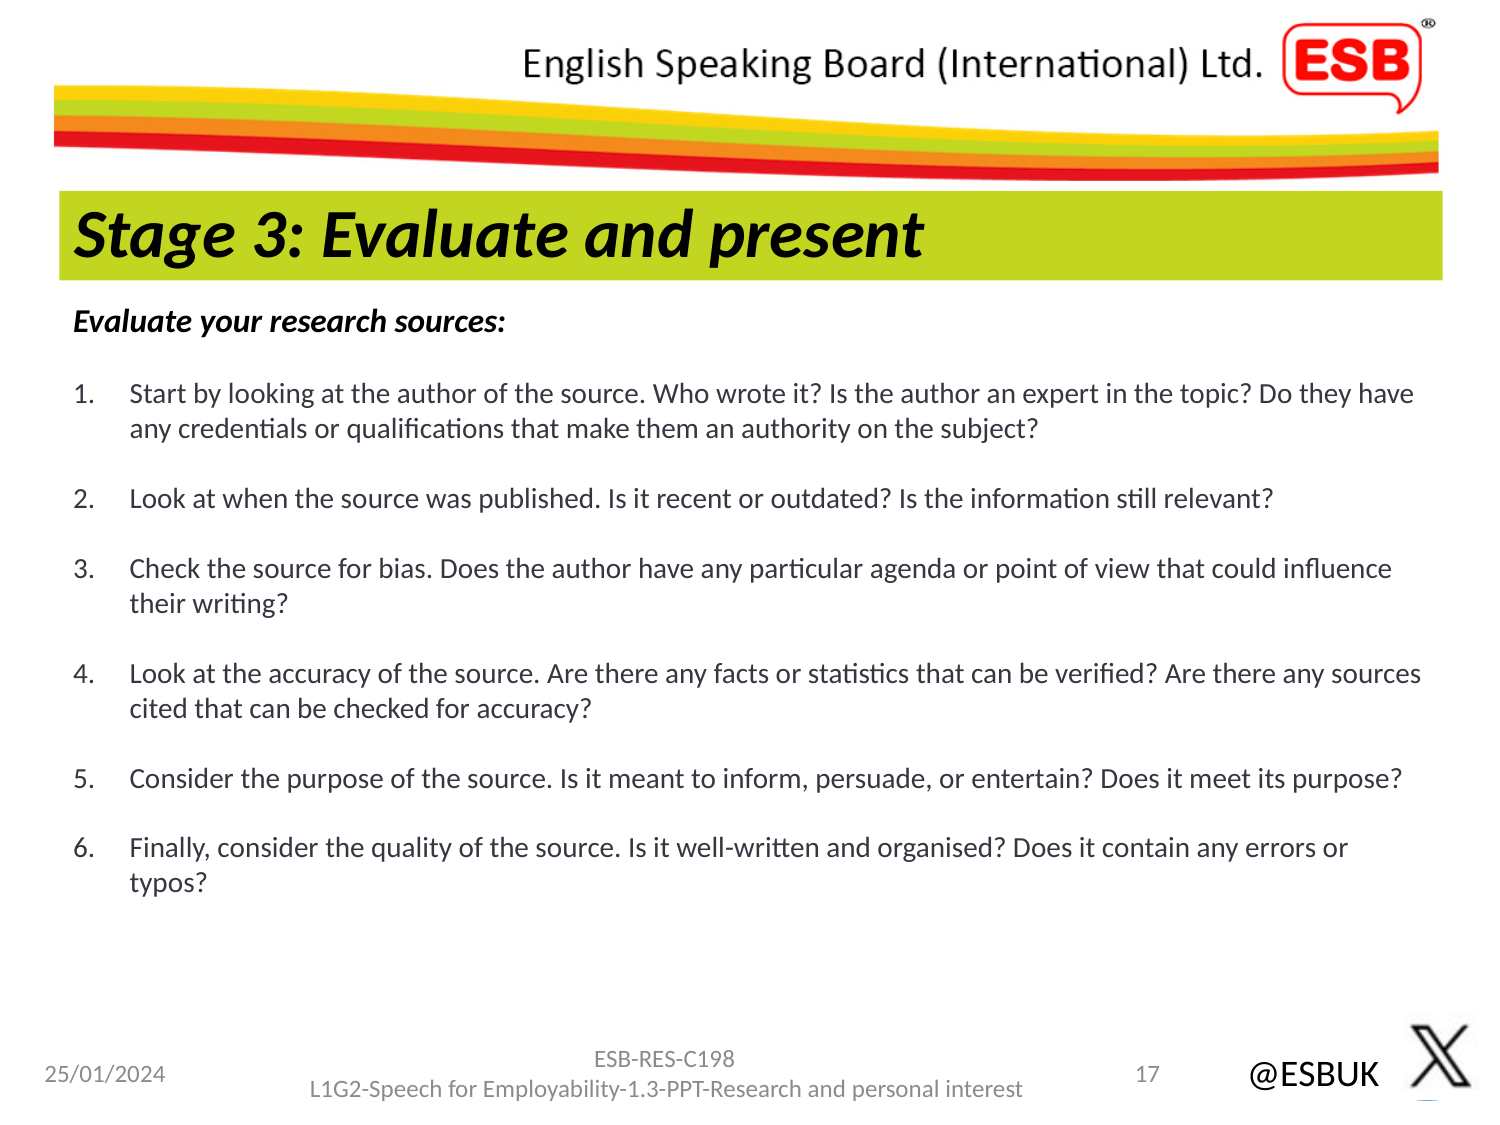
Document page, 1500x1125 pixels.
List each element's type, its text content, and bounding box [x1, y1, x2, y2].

footer ESB-RES-C198 L1G2-Speech for Employability-1.3-PPT-Research and personal interest [268, 1042, 930, 1103]
text_box Evaluate your research sources: Start by looking at the author of the source. Who wrote it? Is the author an expert in the topic? Do they have any credentials or qualifications that make them an authority on the subject? Look at when the source was published. Is it recent or outdated? Is the information still relevant? Check the source for bias. Does the author have any particular agenda or point of view that could influence their writing? Look at the accuracy of the source. Are there any facts or statistics that can be verified? Are there any sources cited that can be checked for accuracy? Consider the purpose of the source. Is it meant to inform, persuade, or entertain? Does it meet its purpose? Finally, consider the quality of the source. Is it well-written and organised? Does it contain any errors or typos? [58, 291, 1442, 947]
text_box Stage 3: Evaluate and present [59, 190, 1443, 281]
picture [1403, 1013, 1483, 1101]
slide_number 17 [930, 1042, 1176, 1103]
picture [0, 0, 1500, 189]
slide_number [29, 1042, 268, 1103]
